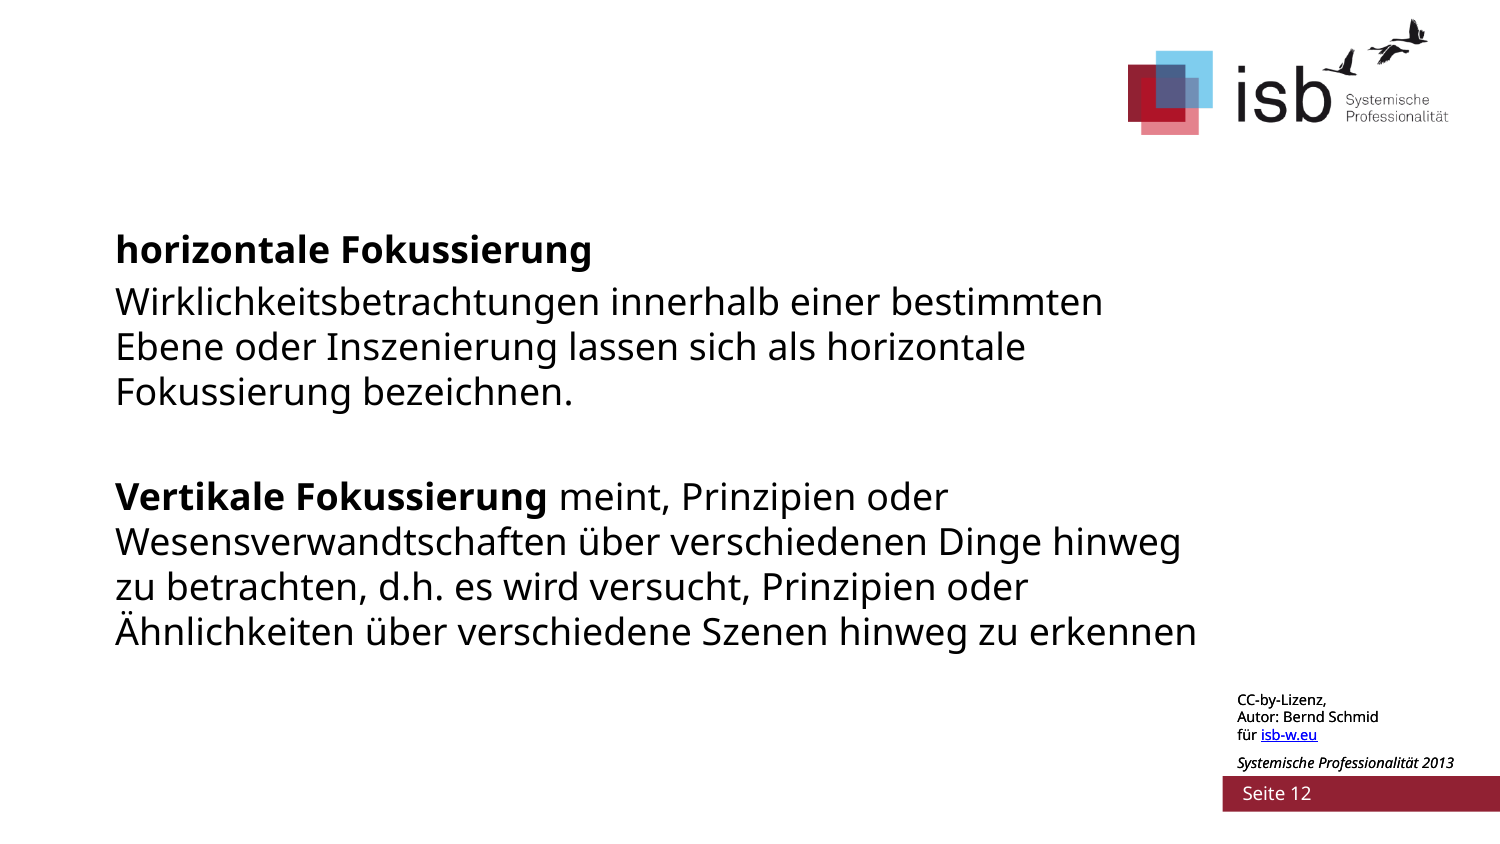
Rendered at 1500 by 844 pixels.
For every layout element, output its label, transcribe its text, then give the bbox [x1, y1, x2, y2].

picture [1128, 14, 1461, 139]
text_box CC-by-Lizenz, Autor: Bernd Schmid für isb-w.eu Systemische Professionalität 2013 [1222, 543, 1500, 844]
list horizontale Fokussierung Wirklichkeitsbetrachtungen innerhalb einer bestimmten Ebene oder Inszenierung lassen sich als horizontale Fokussierung bezeichnen. Vertikale Fokussierung meint, Prinzipien oder Wesensverwandtschaften über verschiedenen Dinge hinweg zu betrachten, d.h. es wird versucht, Prinzipien oder Ähnlichkeiten über verschiedene Szenen hinweg zu erkennen [100, 67, 1223, 812]
